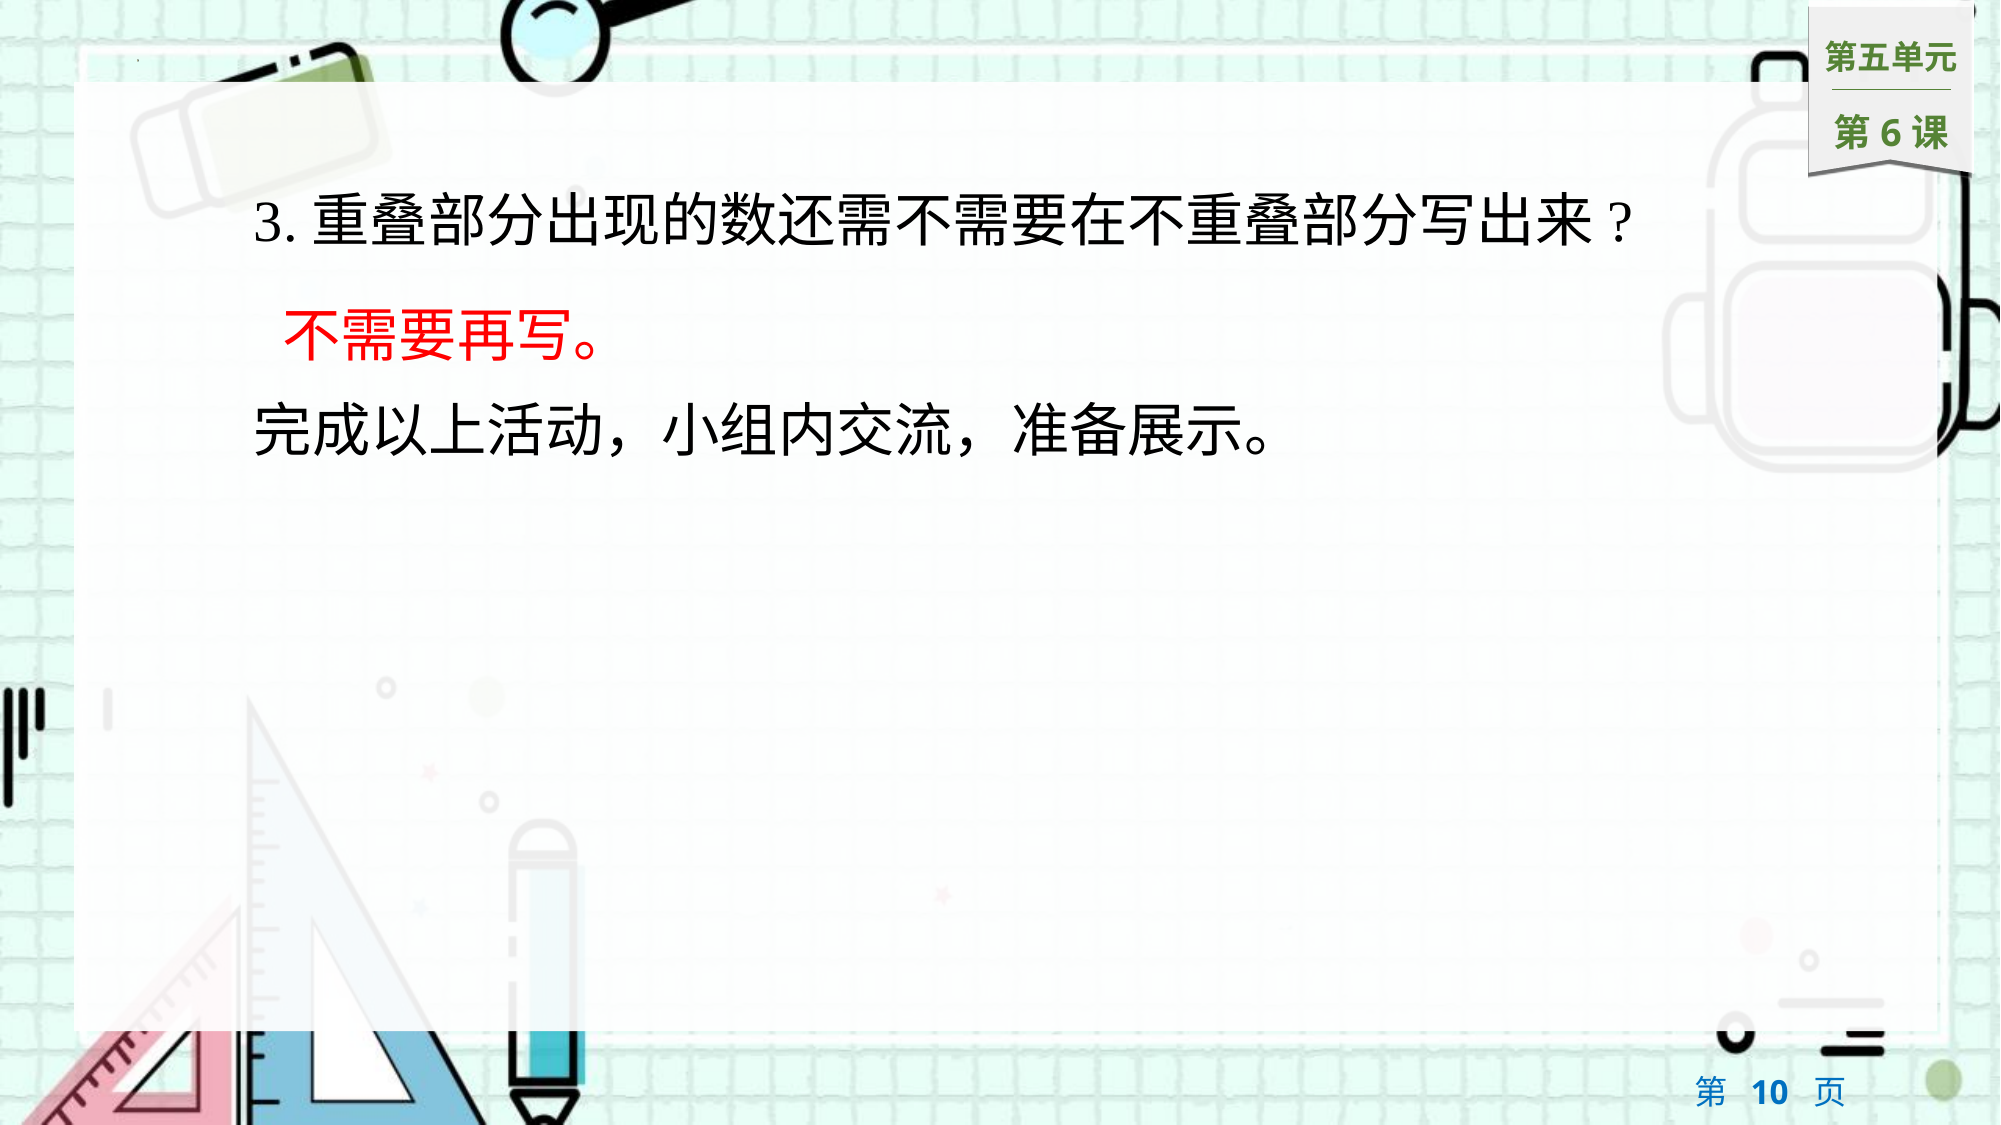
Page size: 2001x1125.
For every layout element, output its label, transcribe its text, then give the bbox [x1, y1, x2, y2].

picture [0, 0, 2000, 1125]
list 3.重叠部分出现的数还需不需要在不重叠部分写出来? 完成以上活动，小组内交流，准备展示。 [121, 140, 1844, 1043]
picture [1938, 168, 1971, 176]
list 不需要再写。 [267, 255, 1064, 361]
